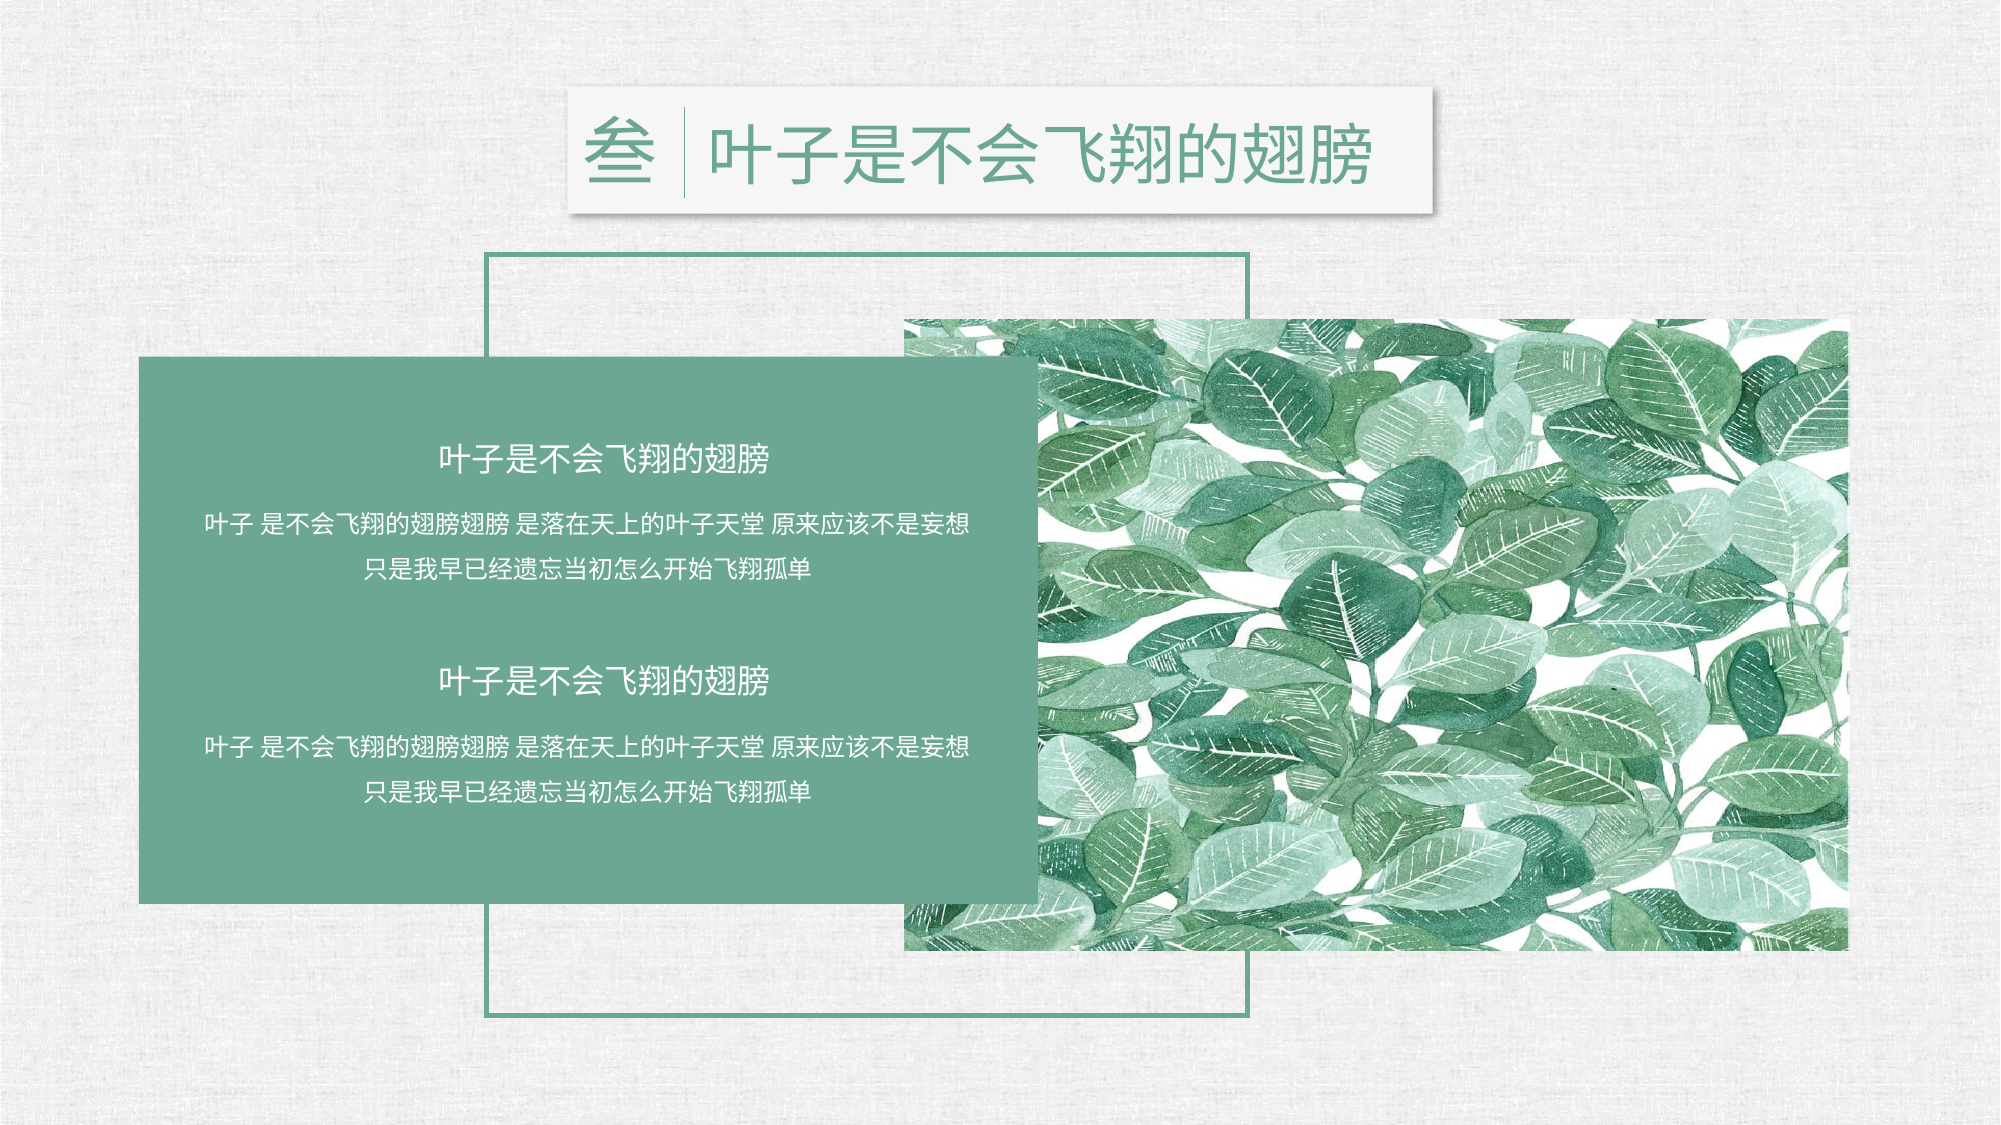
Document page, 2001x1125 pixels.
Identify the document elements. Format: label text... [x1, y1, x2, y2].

text_box 叁 叶子是不会飞翔的翅膀 [566, 85, 1434, 215]
text_box [138, 356, 1039, 905]
picture [0, 0, 2001, 1125]
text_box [177, 653, 999, 811]
text_box [903, 318, 1851, 952]
text_box [485, 254, 1249, 356]
text_box [485, 905, 1249, 1017]
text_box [177, 430, 999, 589]
